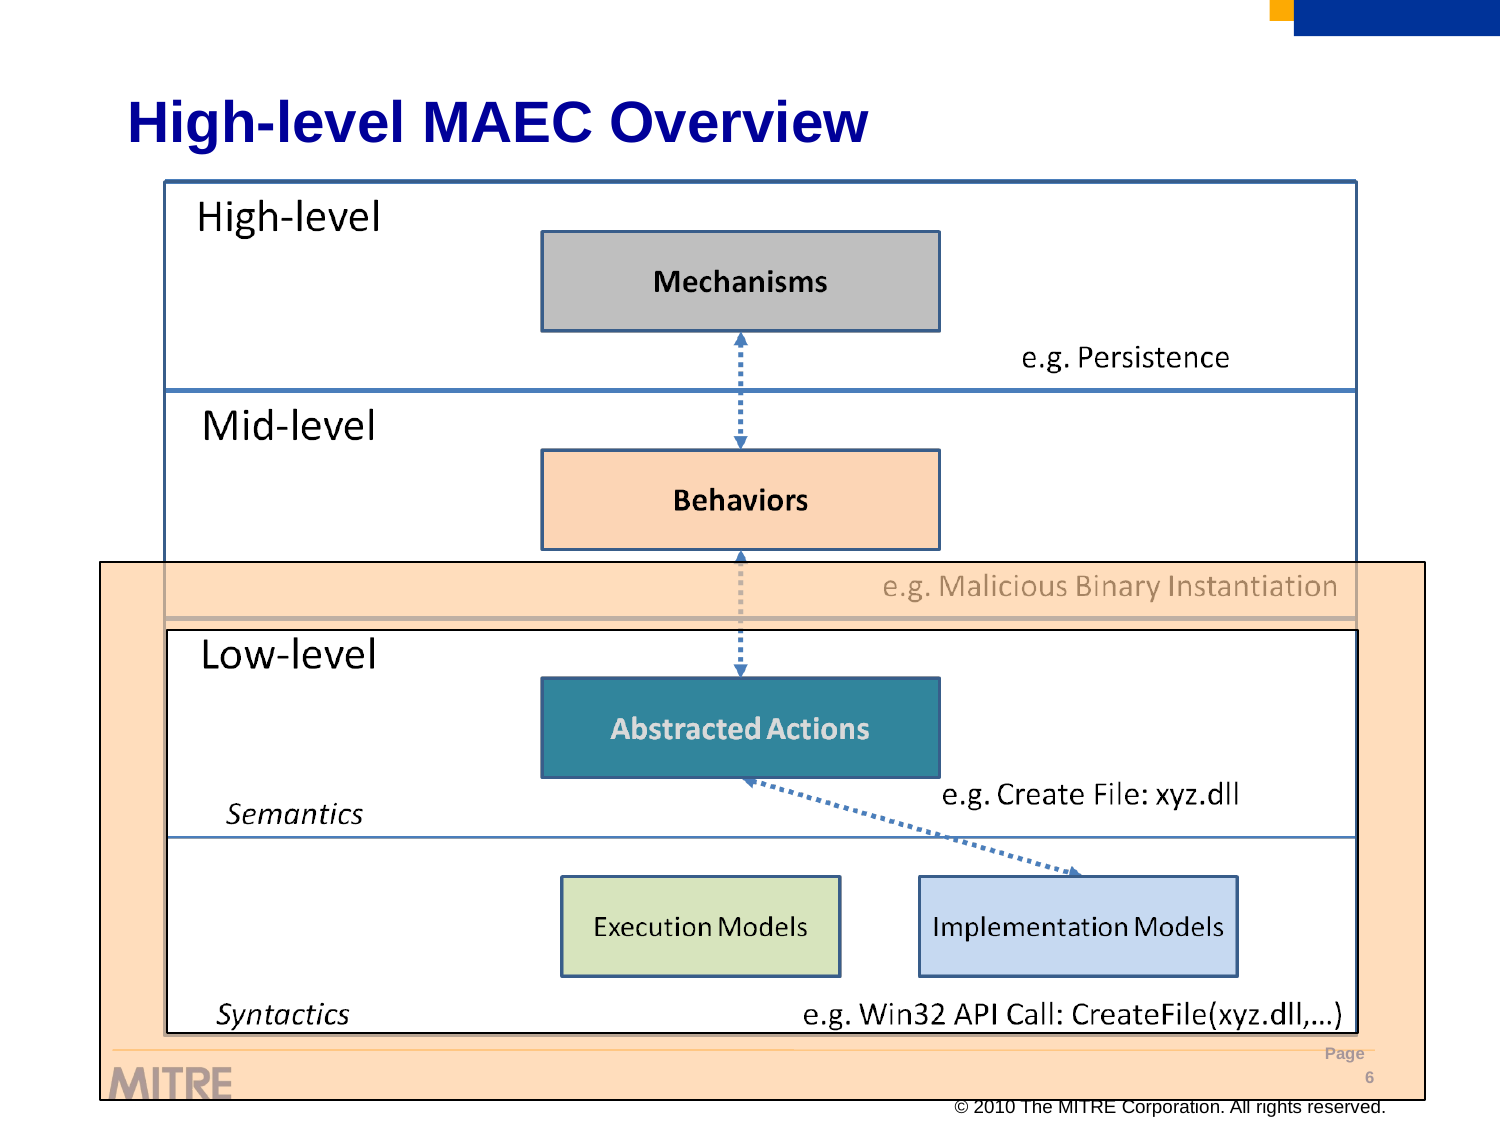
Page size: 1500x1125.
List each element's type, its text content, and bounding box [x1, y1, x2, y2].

title High-level MAEC Overview [112, 45, 1375, 200]
text_box [99, 562, 1426, 1100]
picture [162, 174, 1363, 1041]
picture [103, 1100, 236, 1106]
